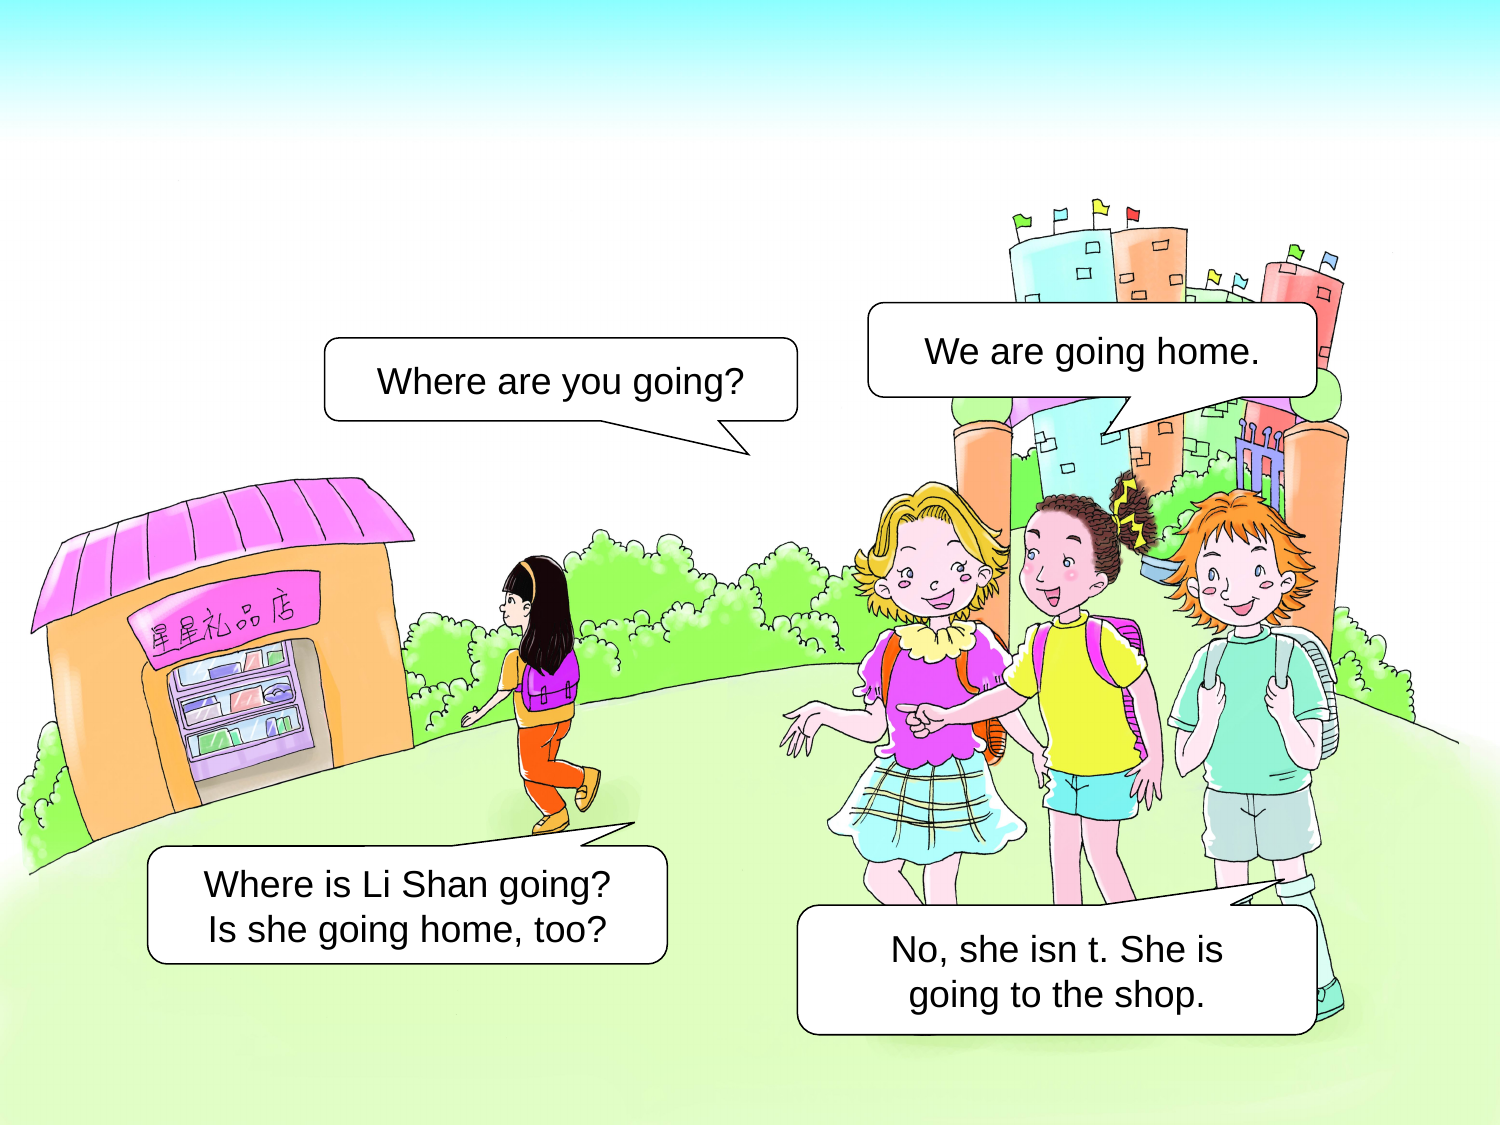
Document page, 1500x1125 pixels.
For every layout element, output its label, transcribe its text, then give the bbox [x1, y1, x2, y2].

text_box Where is Li Shan going? Is she going home, too? [147, 822, 668, 964]
picture [0, 0, 1500, 1125]
text_box No, she isn t. She is going to the shop. [797, 879, 1318, 1035]
text_box We are going home. [868, 302, 1317, 436]
text_box Where are you going? [324, 337, 798, 455]
